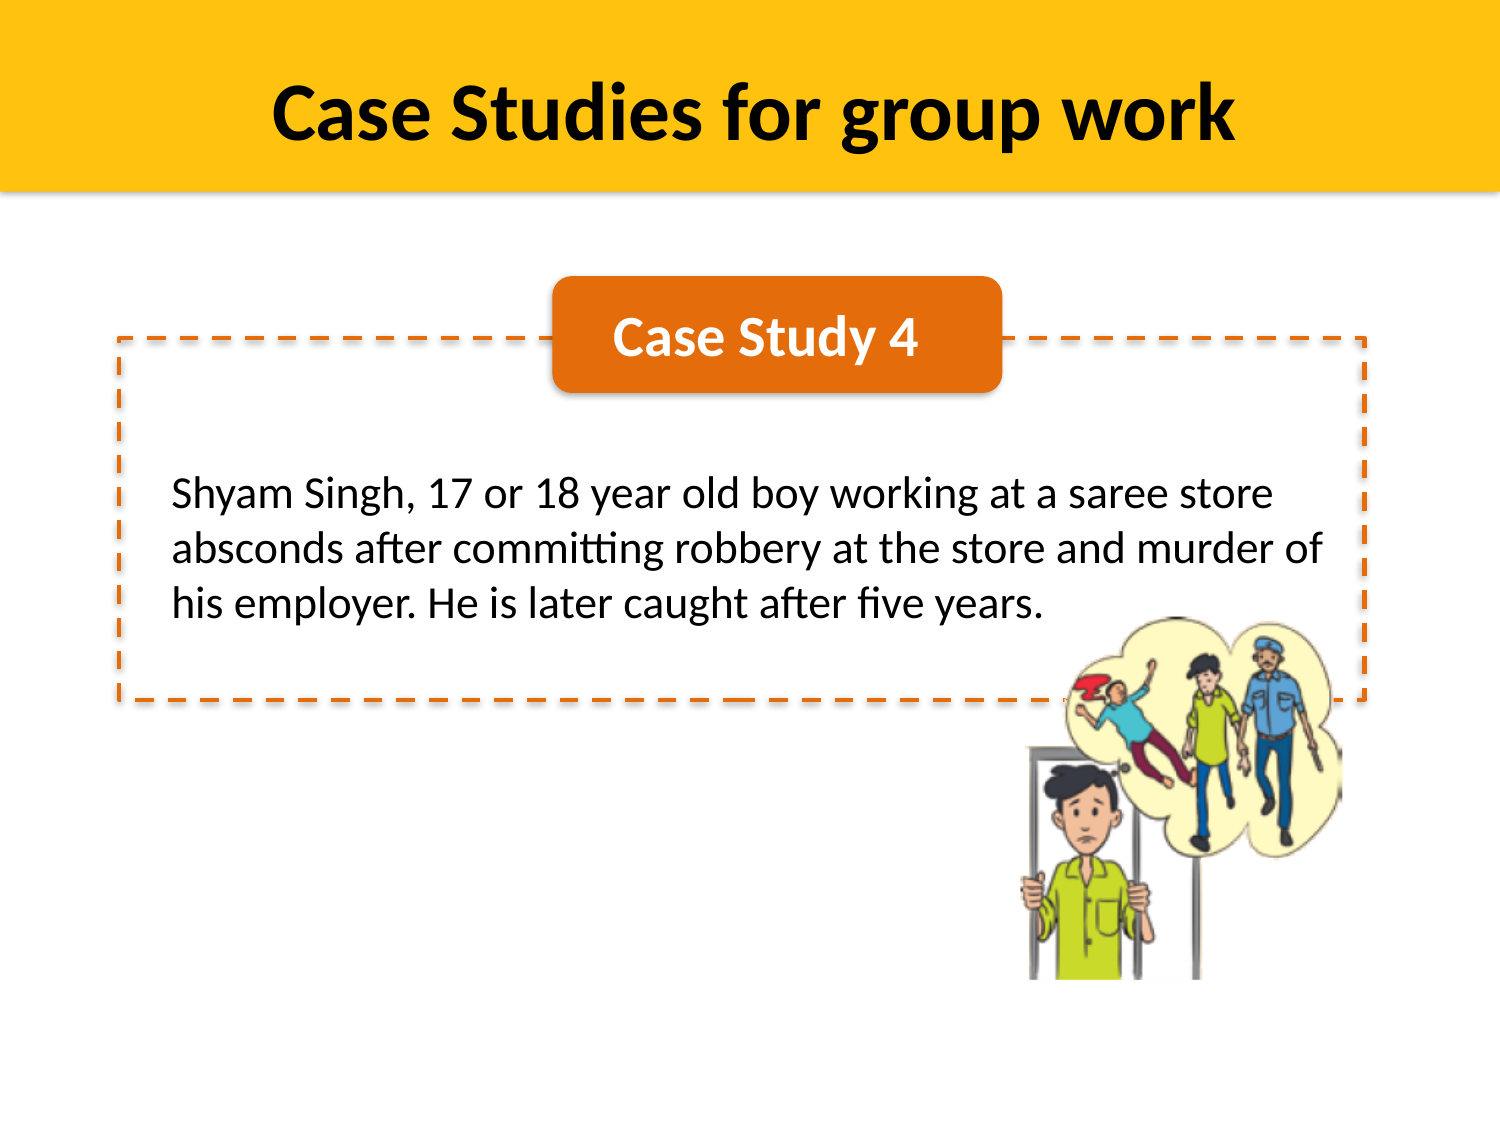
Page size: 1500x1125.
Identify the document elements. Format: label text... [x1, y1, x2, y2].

text_box Case Study 4 [552, 290, 981, 376]
picture [999, 558, 1417, 1046]
text_box [118, 337, 1365, 701]
text_box Case Studies for group work [4, 49, 1500, 165]
text_box Shyam Singh, 17 or 18 year old boy working at a saree store absconds after committing robbery at the store and murder of his employer. He is later caught after five years. [156, 454, 1353, 635]
text_box [551, 275, 1004, 394]
